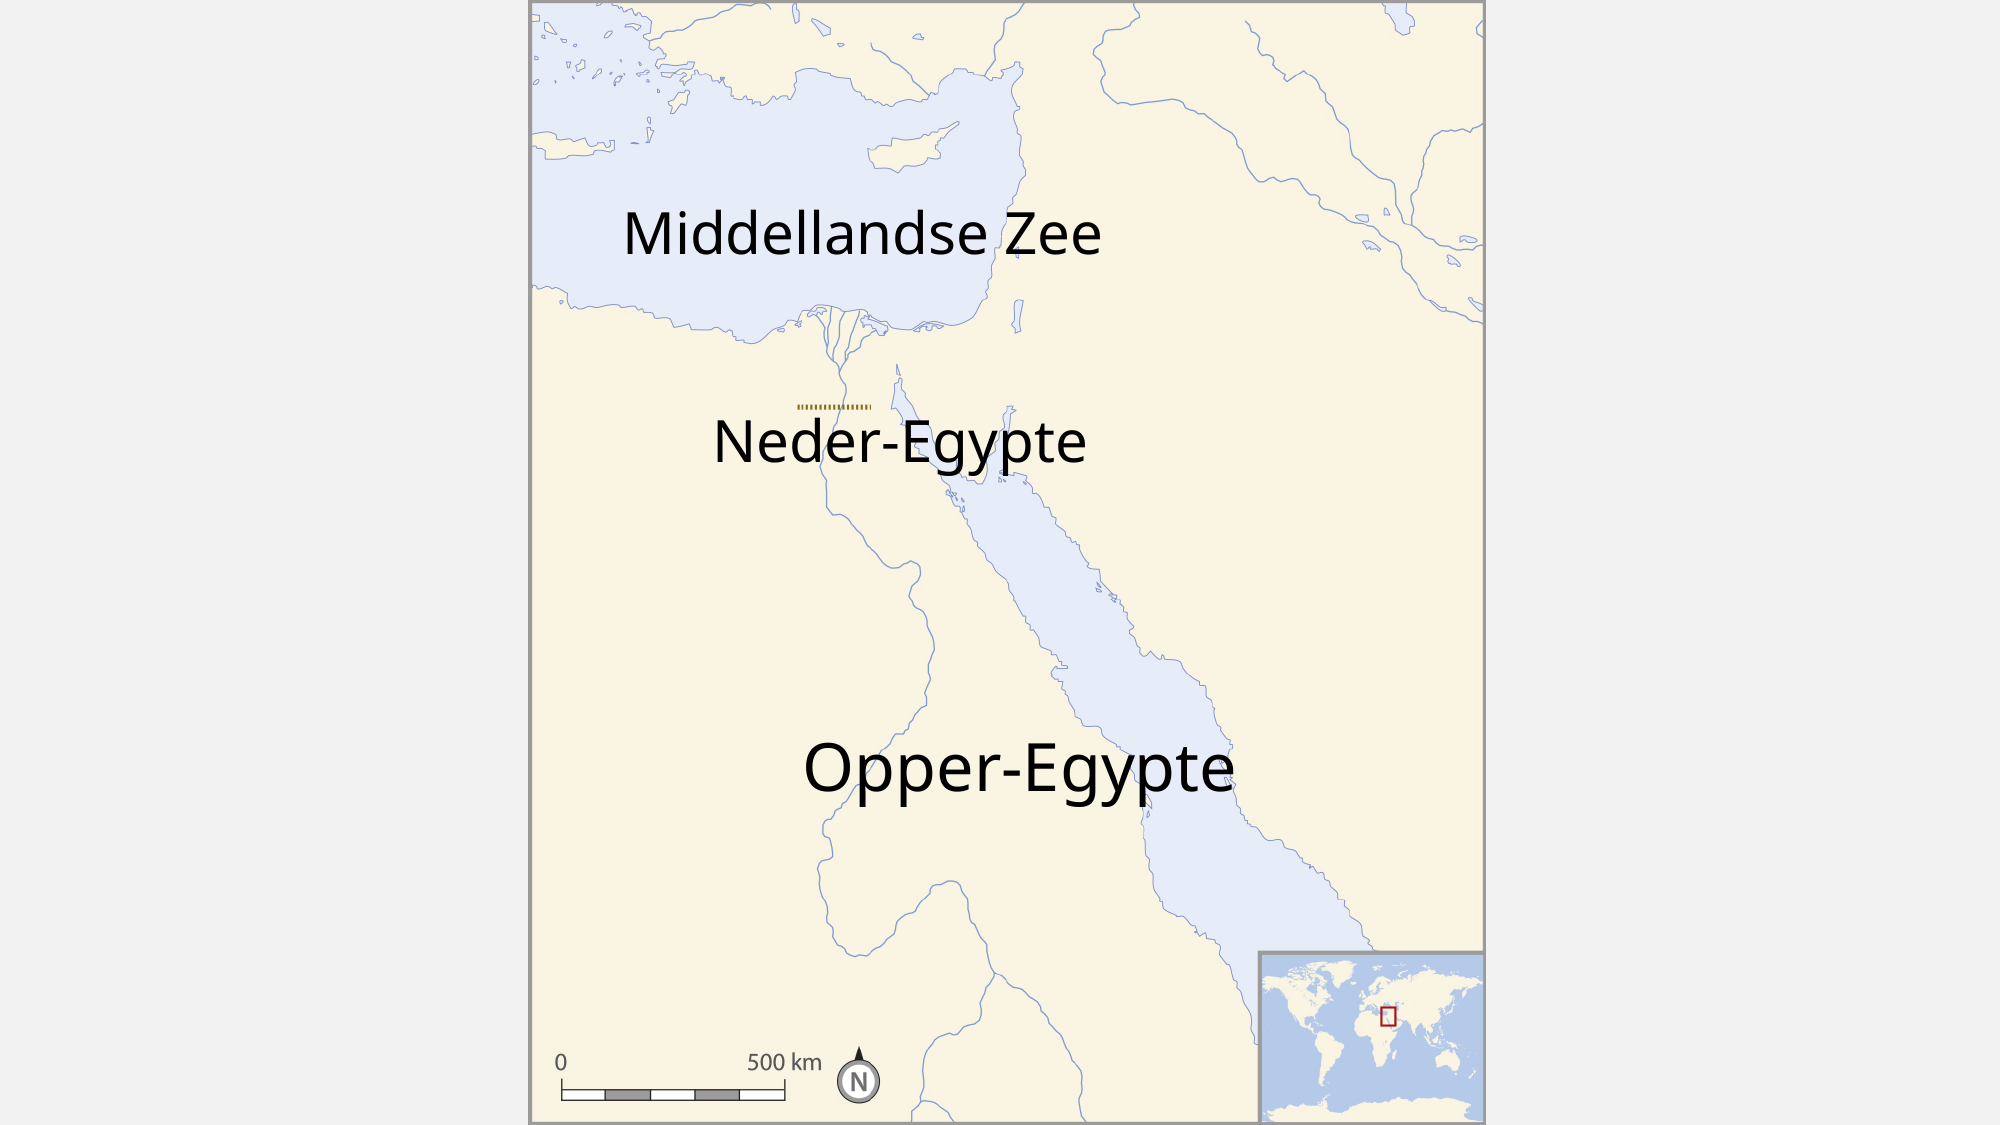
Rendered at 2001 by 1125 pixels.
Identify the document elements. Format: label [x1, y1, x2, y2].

picture [527, 0, 1486, 1125]
